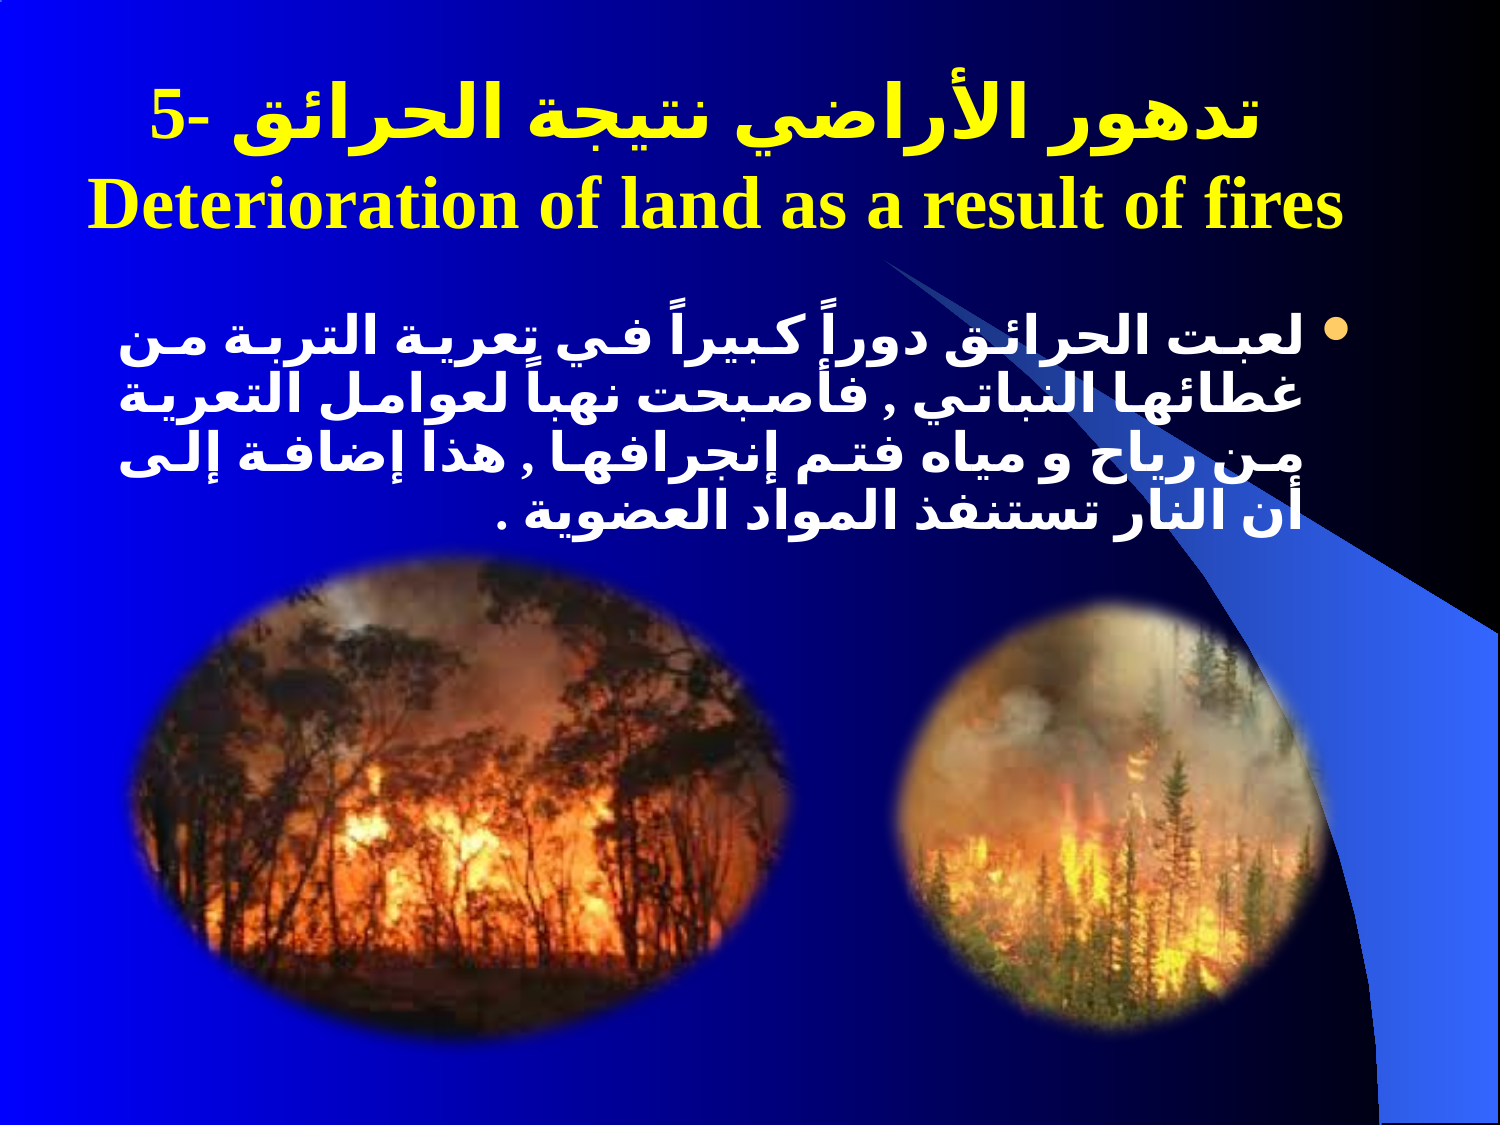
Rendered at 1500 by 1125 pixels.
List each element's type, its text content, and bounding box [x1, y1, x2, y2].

list لعبت الحرائق دوراً كبيراً في تعرية التربة من غطائها النباتي , فأصبحت نهباً لعوامل التعرية من رياح و مياه فتم إنجرافها , هذا إضافة إلى أن النار تستنفذ المواد العضوية . [87, 299, 1389, 551]
picture [879, 585, 1343, 1048]
picture [111, 538, 807, 1059]
title 5- تدهور الأراضي نتيجة الحرائق Deterioration of land as a result of fires [41, 66, 1392, 242]
